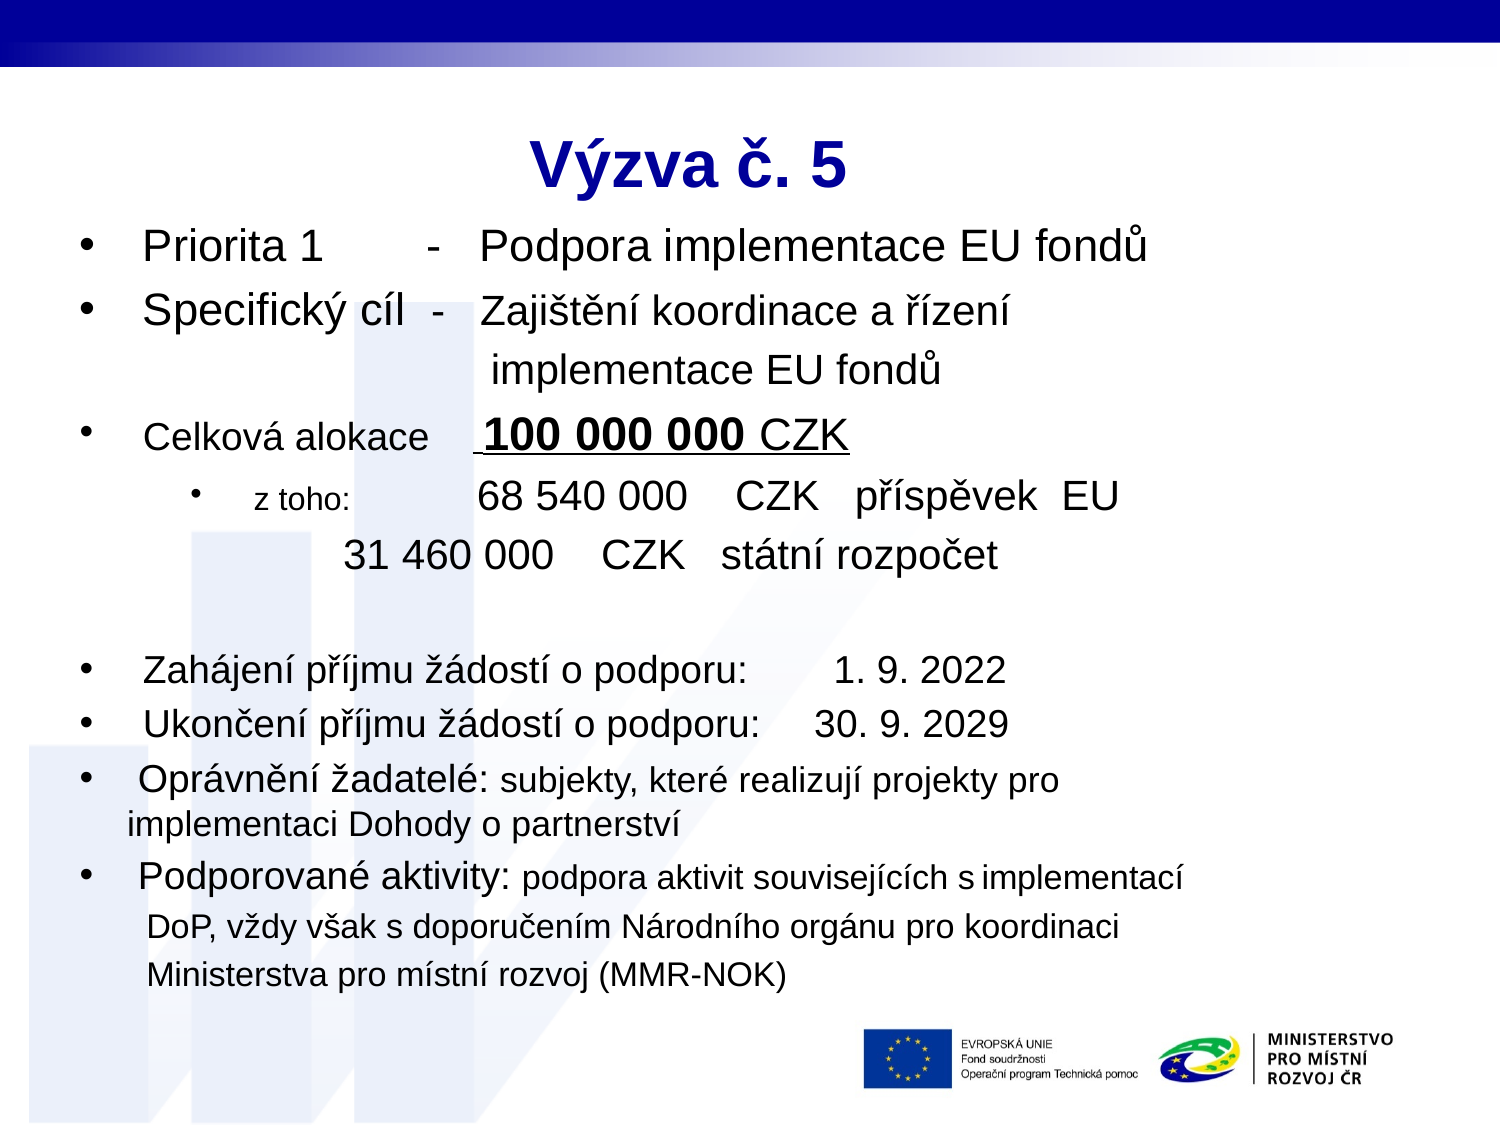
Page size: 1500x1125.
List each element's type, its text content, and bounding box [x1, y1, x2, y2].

title Výzva č. 5 [64, 113, 1425, 197]
list Priorita 1 - Podpora implementace EU fondů Specifický cíl - Zajištění koordinace a řízení implementace EU fondů Celková alokace 100 000 000 CZK z toho: 68 540 000 CZK příspěvek EU 31 460 000 CZK státní rozpočet Zahájení příjmu žádostí o podporu: 1. 9. 2022 Ukončení příjmu žádostí o podporu: 30. 9. 2029 Oprávnění žadatelé: subjekty, které realizují projekty pro implementaci Dohody o partnerství Podporované aktivity: podpora aktivit souvisejících s implementací DoP, vždy však s doporučením Národního orgánu pro koordinaci Ministerstva pro místní rozvoj (MMR-NOK) [64, 209, 1425, 1071]
picture [29, 302, 1412, 1125]
